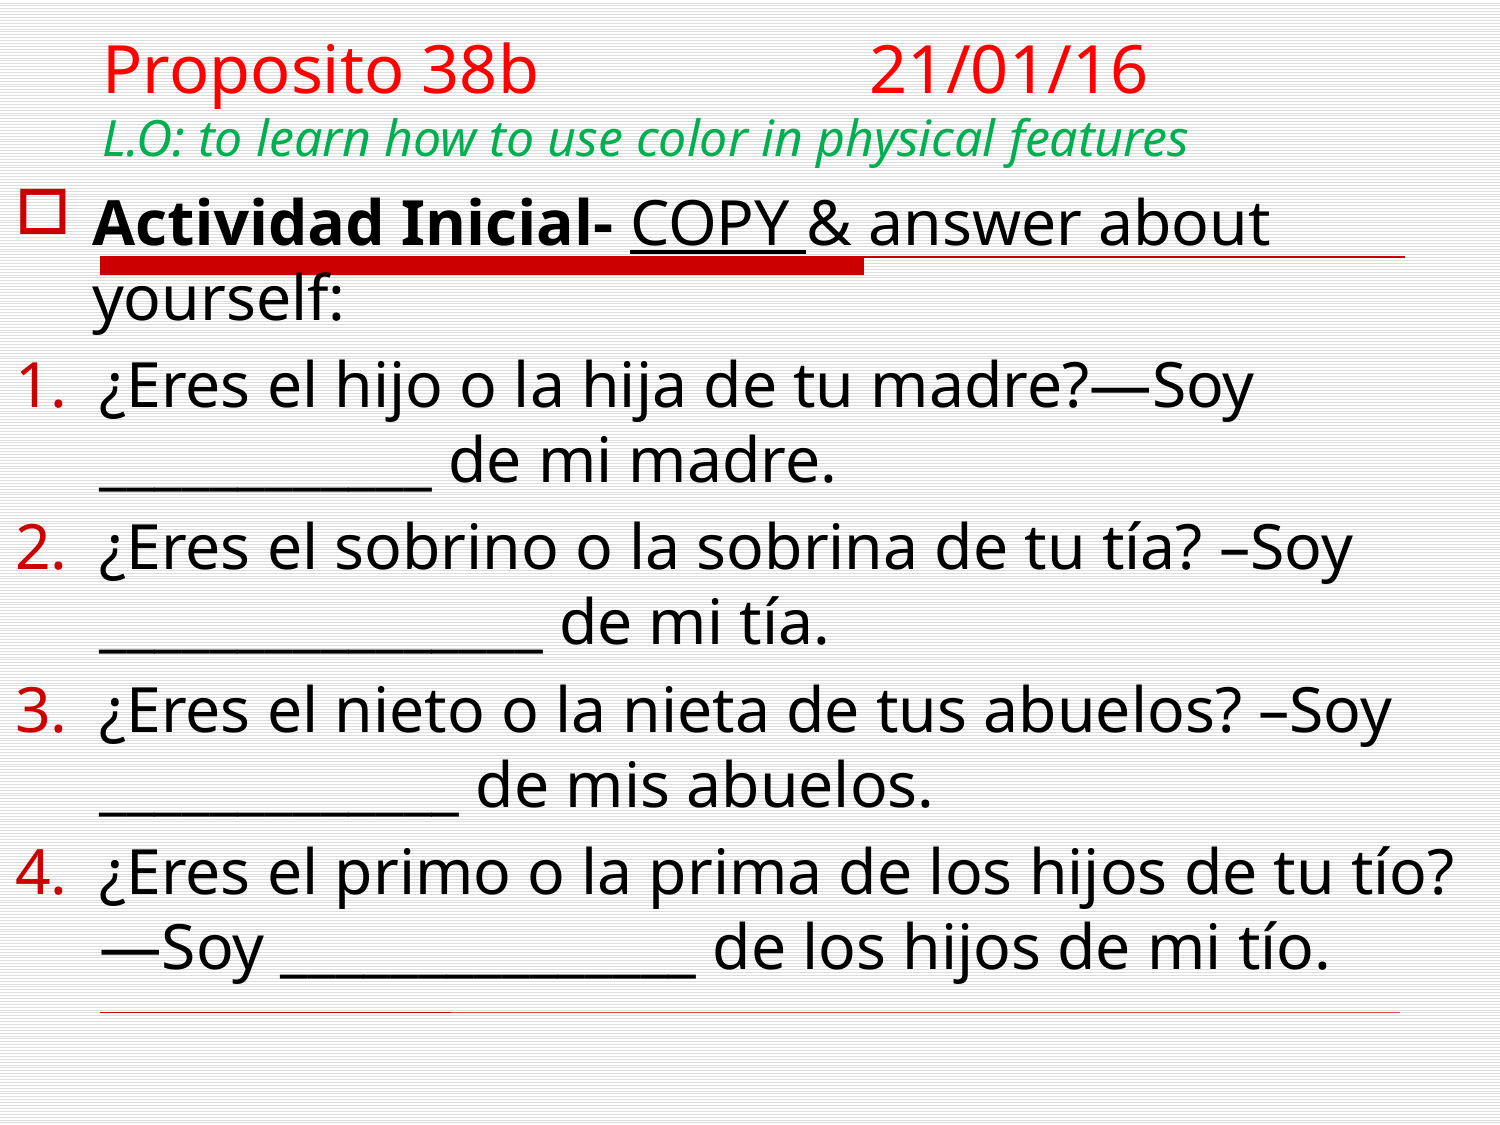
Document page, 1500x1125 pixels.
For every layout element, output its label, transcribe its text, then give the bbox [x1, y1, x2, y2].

list Actividad Inicial- COPY & answer about yourself: ¿Eres el hijo o la hija de tu madre?—Soy ____________ de mi madre. ¿Eres el sobrino o la sobrina de tu tía? –Soy ________________ de mi tía. ¿Eres el nieto o la nieta de tus abuelos? –Soy _____________ de mis abuelos. ¿Eres el primo o la prima de los hijos de tu tío?—Soy _______________ de los hijos de mi tío. [0, 174, 1500, 900]
title Proposito 38b 21/01/16 L.O: to learn how to use color in physical features [87, 37, 1400, 174]
